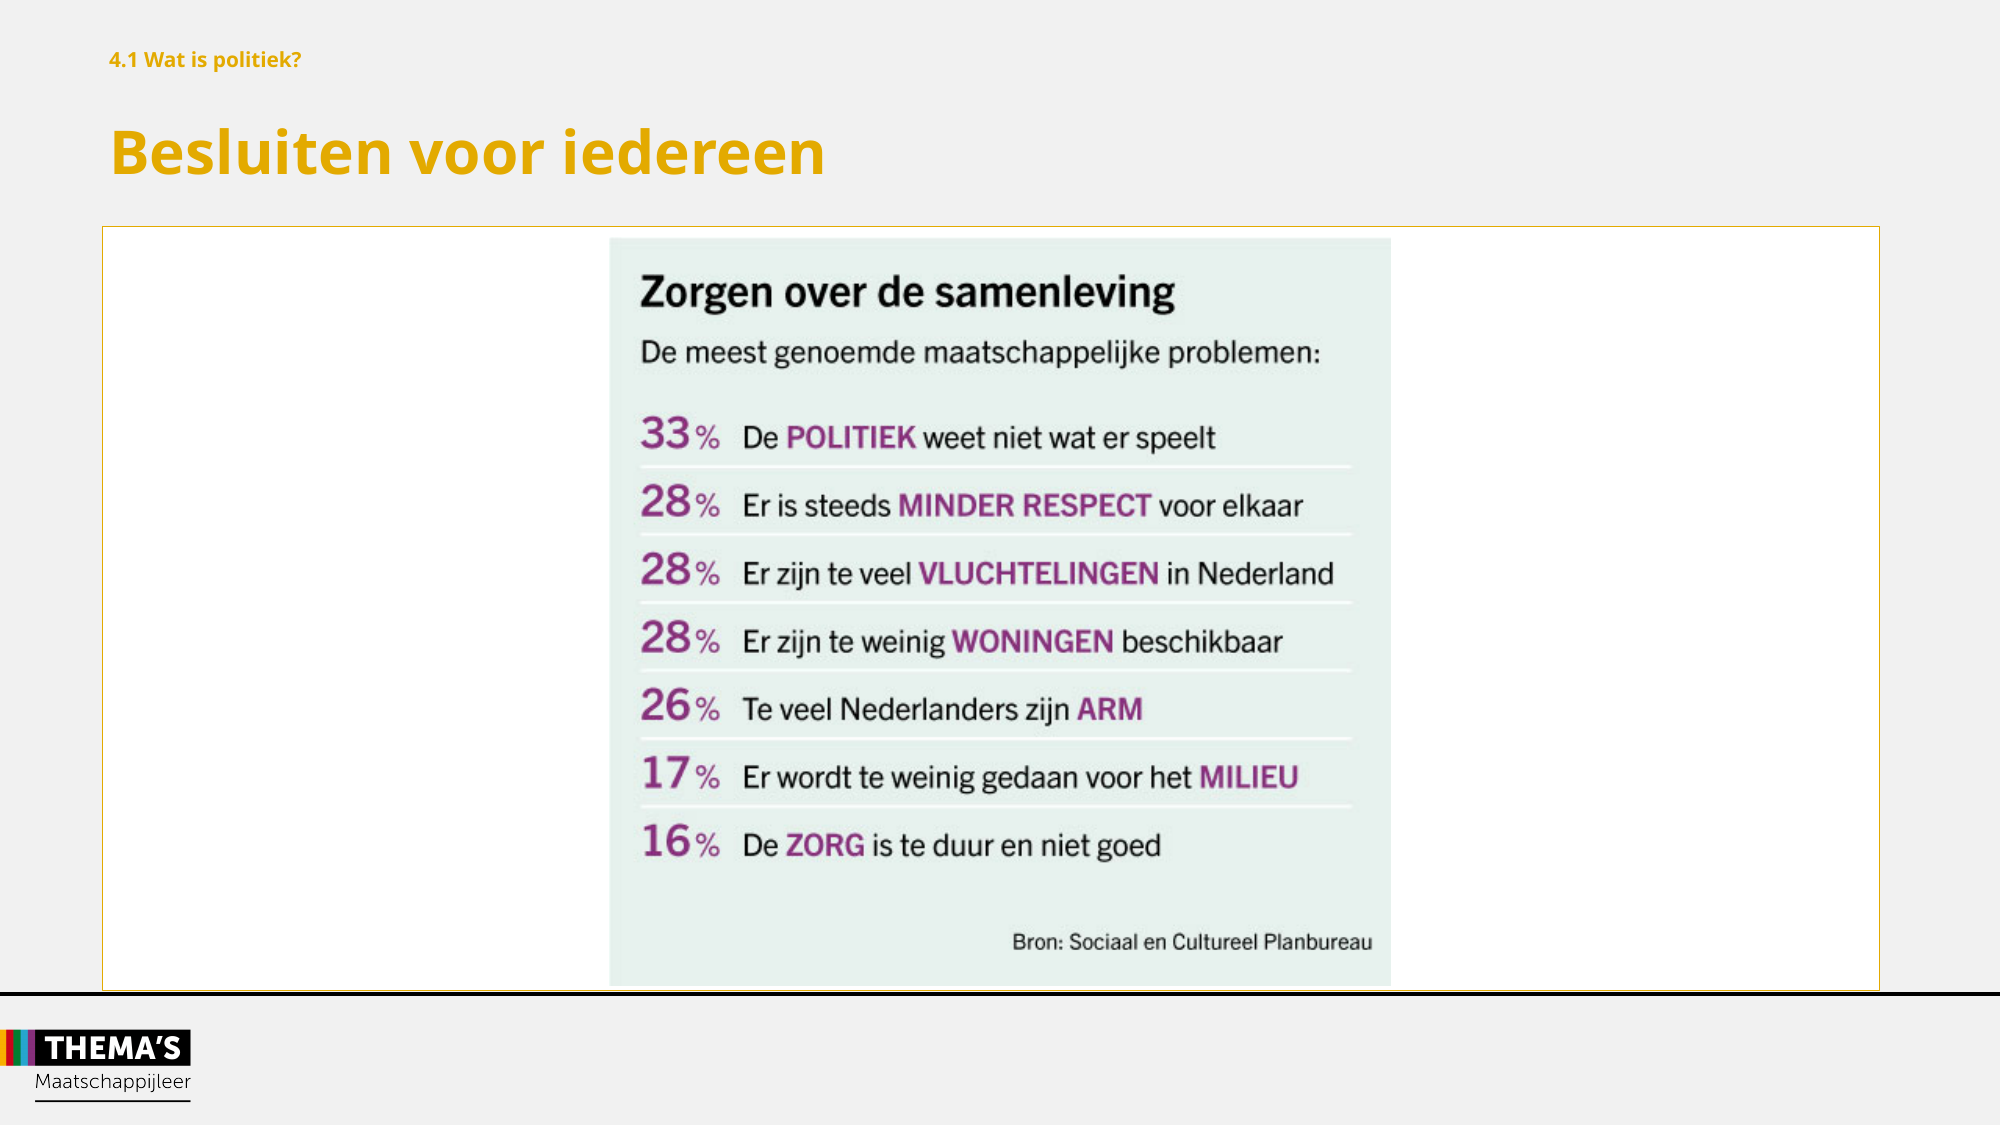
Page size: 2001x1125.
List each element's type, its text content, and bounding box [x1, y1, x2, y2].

list [102, 226, 1880, 991]
list 4.1 Wat is politiek? [94, 33, 941, 88]
picture [0, 993, 203, 1125]
list Besluiten voor iedereen [94, 114, 1879, 205]
picture [609, 237, 1391, 986]
